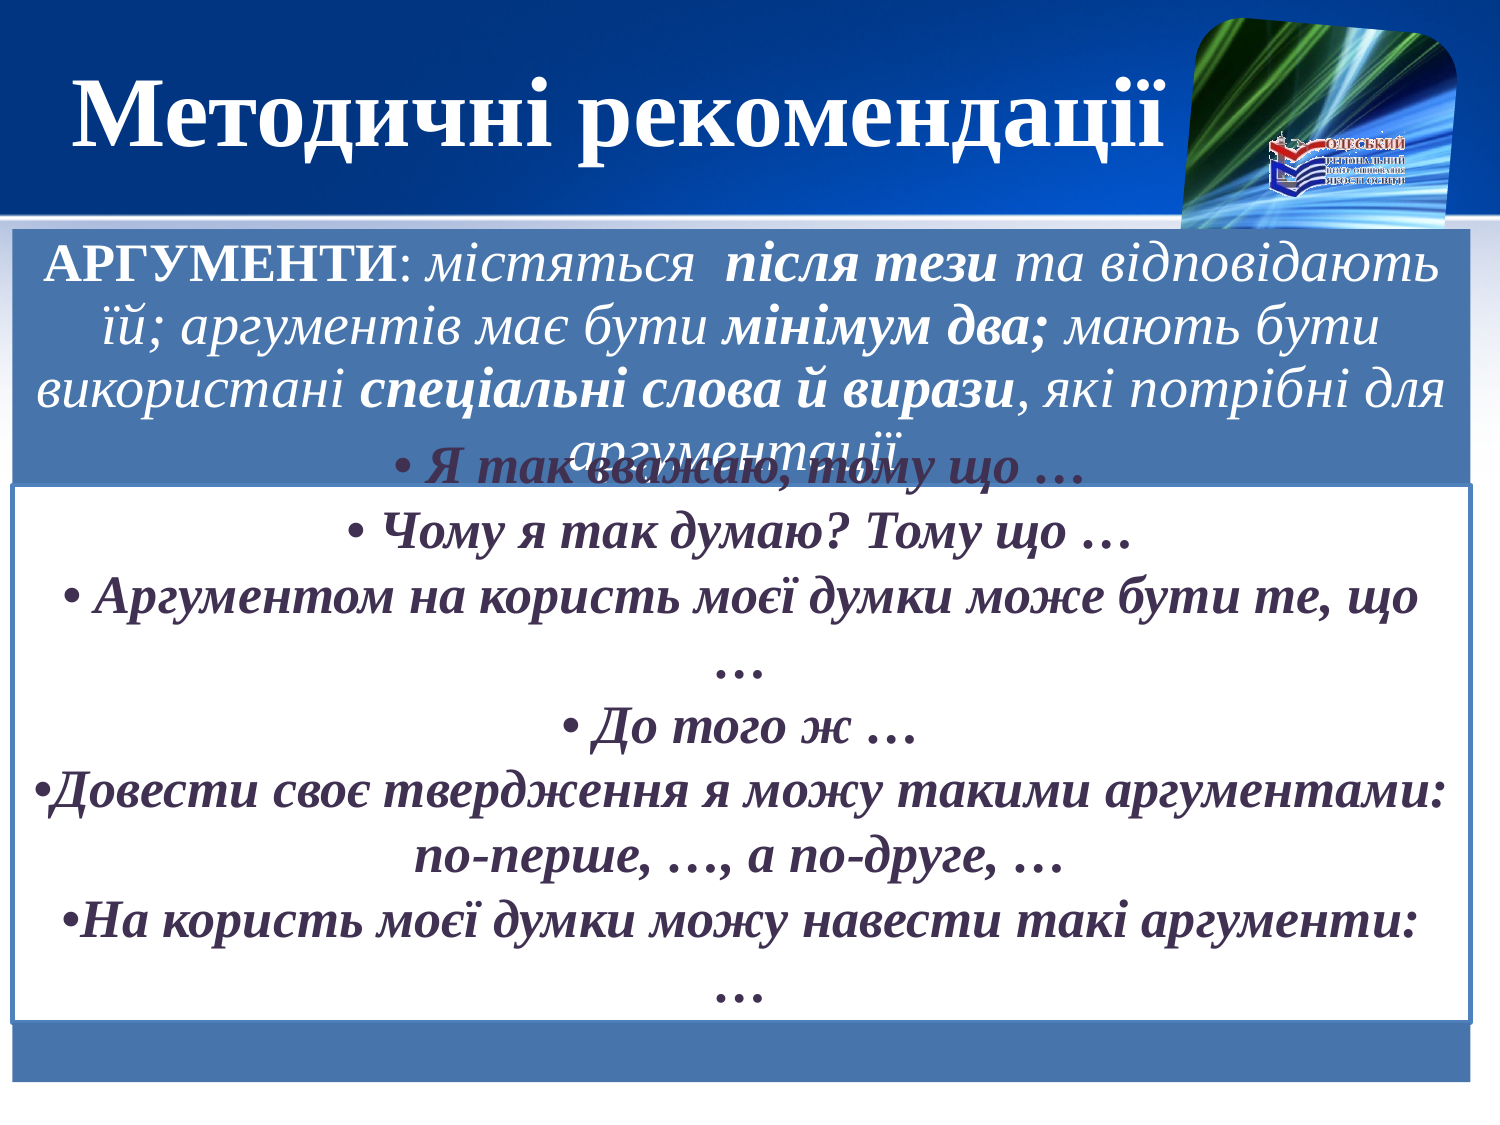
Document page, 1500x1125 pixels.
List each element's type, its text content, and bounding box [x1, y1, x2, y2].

picture [0, 0, 1500, 1125]
title Методичні рекомендації [37, 12, 1225, 200]
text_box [12, 228, 1471, 1083]
